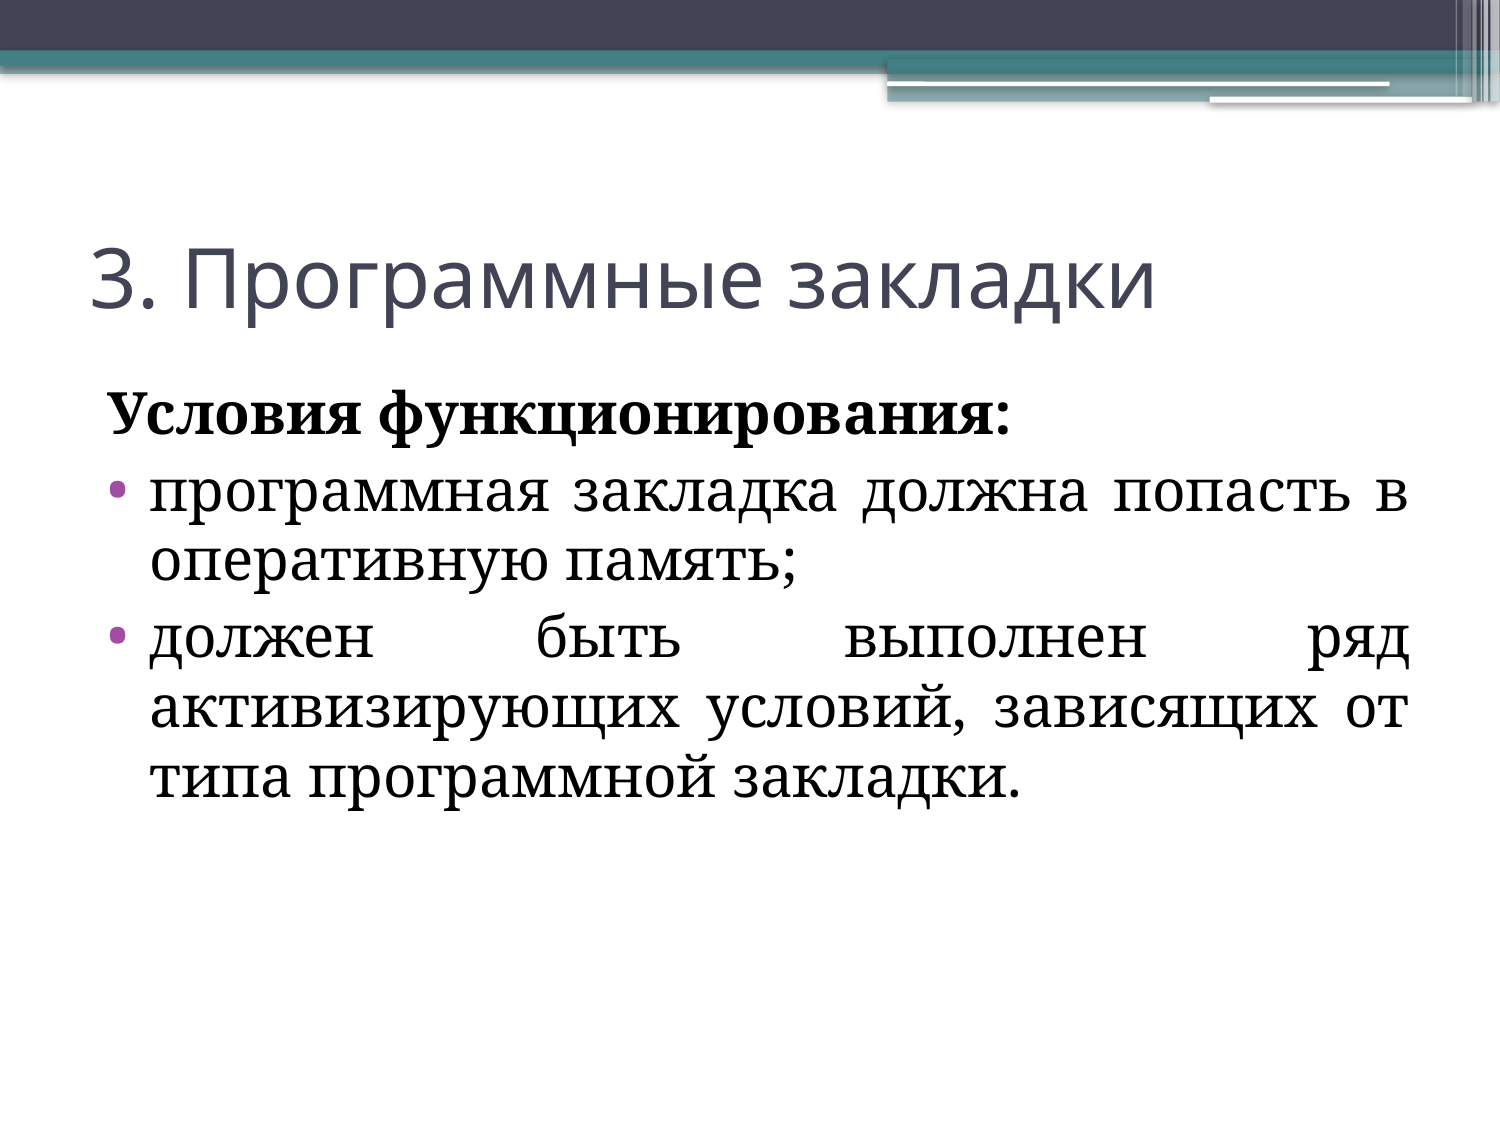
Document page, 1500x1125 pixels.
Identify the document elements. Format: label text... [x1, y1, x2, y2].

title 3. Программные закладки [75, 187, 1425, 363]
list Условия функционирования: программная закладка должна попасть в оперативную память; должен быть выполнен ряд активизирующих условий, зависящих от типа программной закладки. [75, 368, 1425, 1079]
